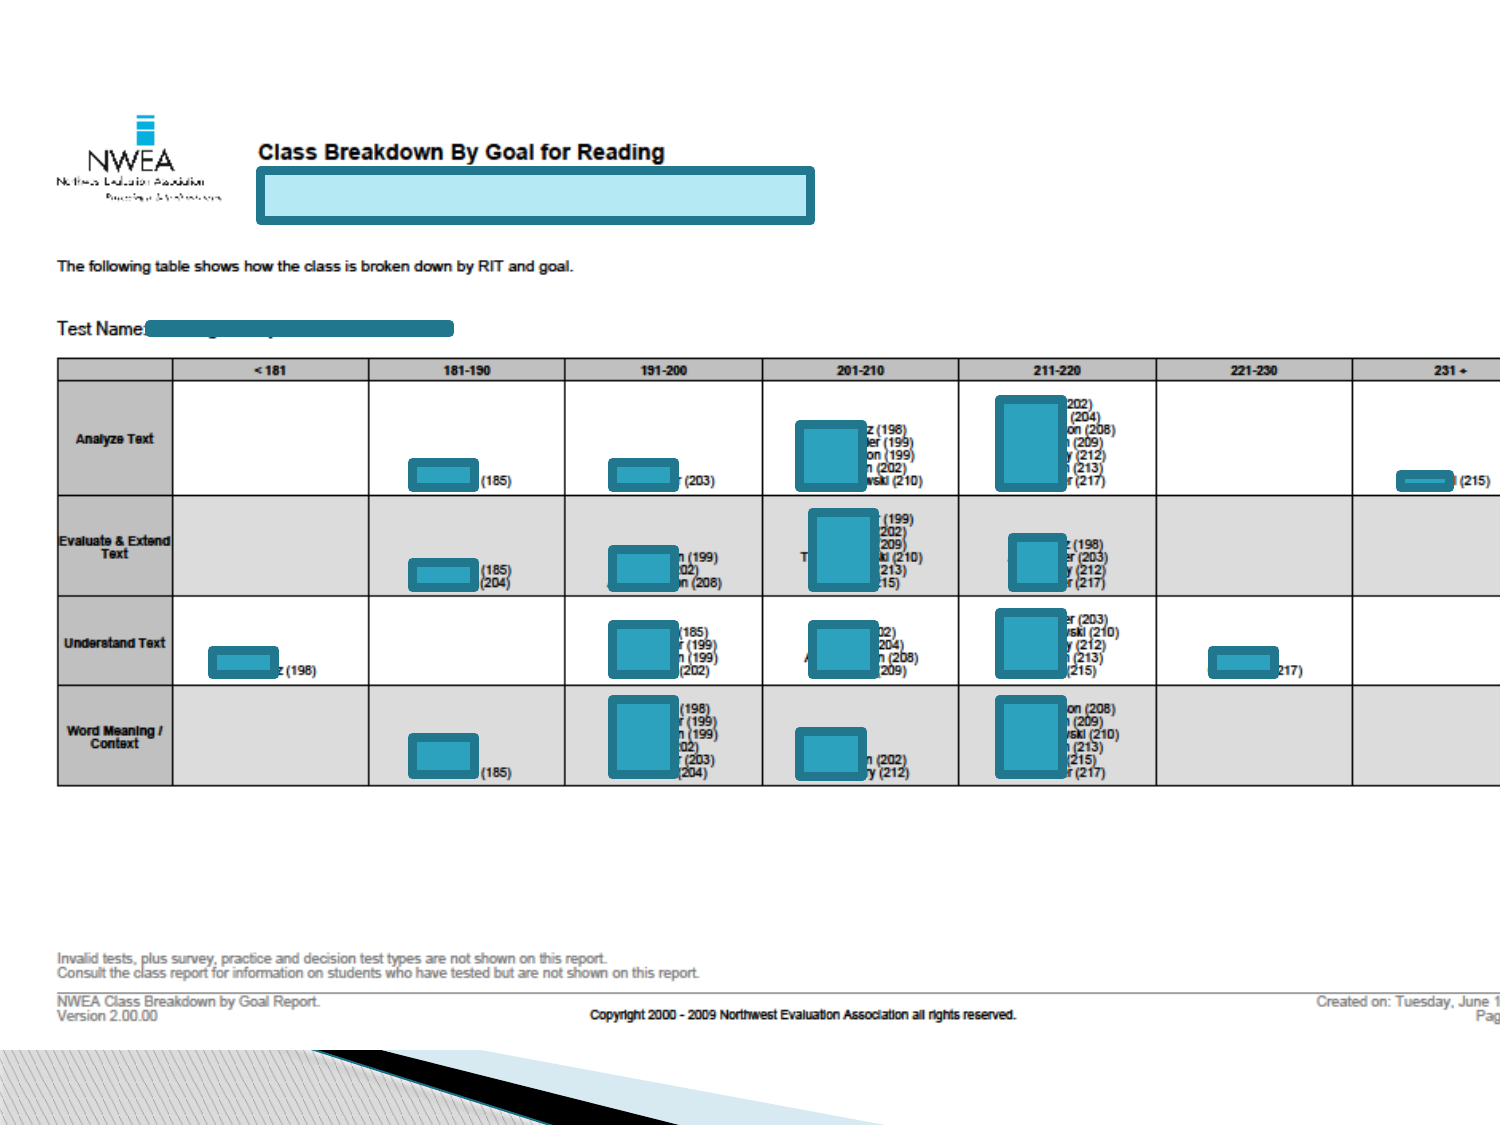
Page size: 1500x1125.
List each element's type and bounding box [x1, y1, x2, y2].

text_box [0, 74, 1500, 1051]
